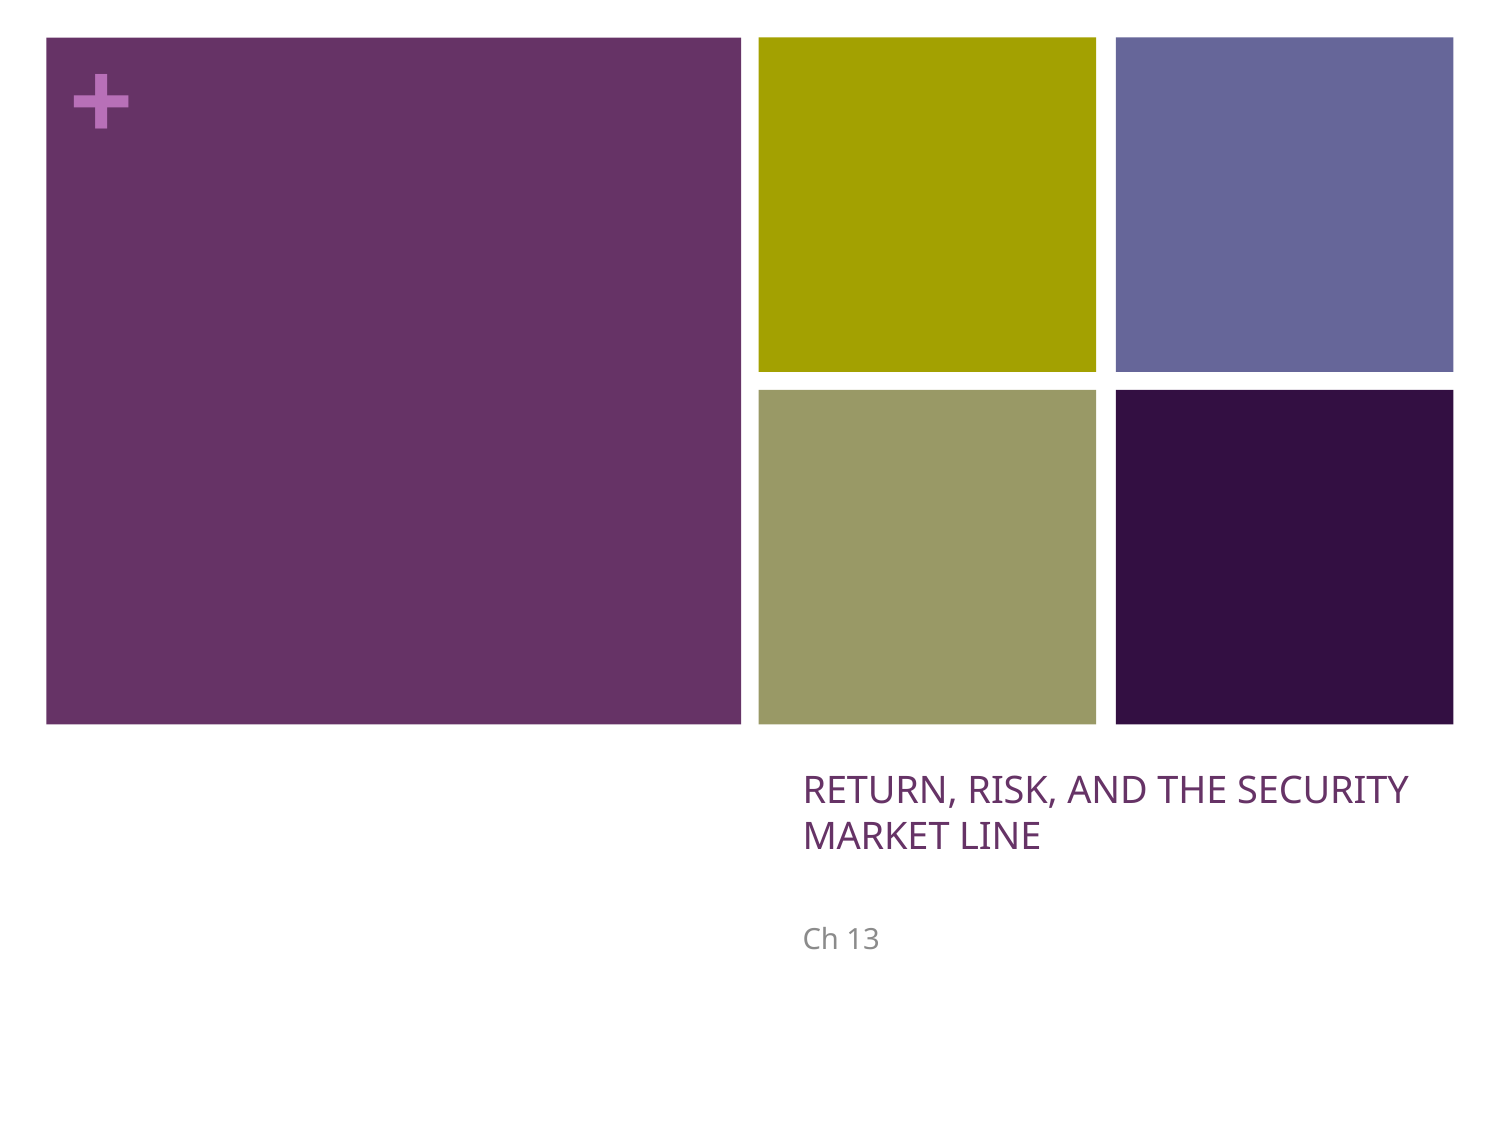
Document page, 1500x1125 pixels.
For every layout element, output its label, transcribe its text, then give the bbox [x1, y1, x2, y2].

subtitle Ch 13 [787, 912, 1450, 1036]
title RETURN, RISK, AND THE SECURITY MARKET LINE [787, 758, 1450, 912]
